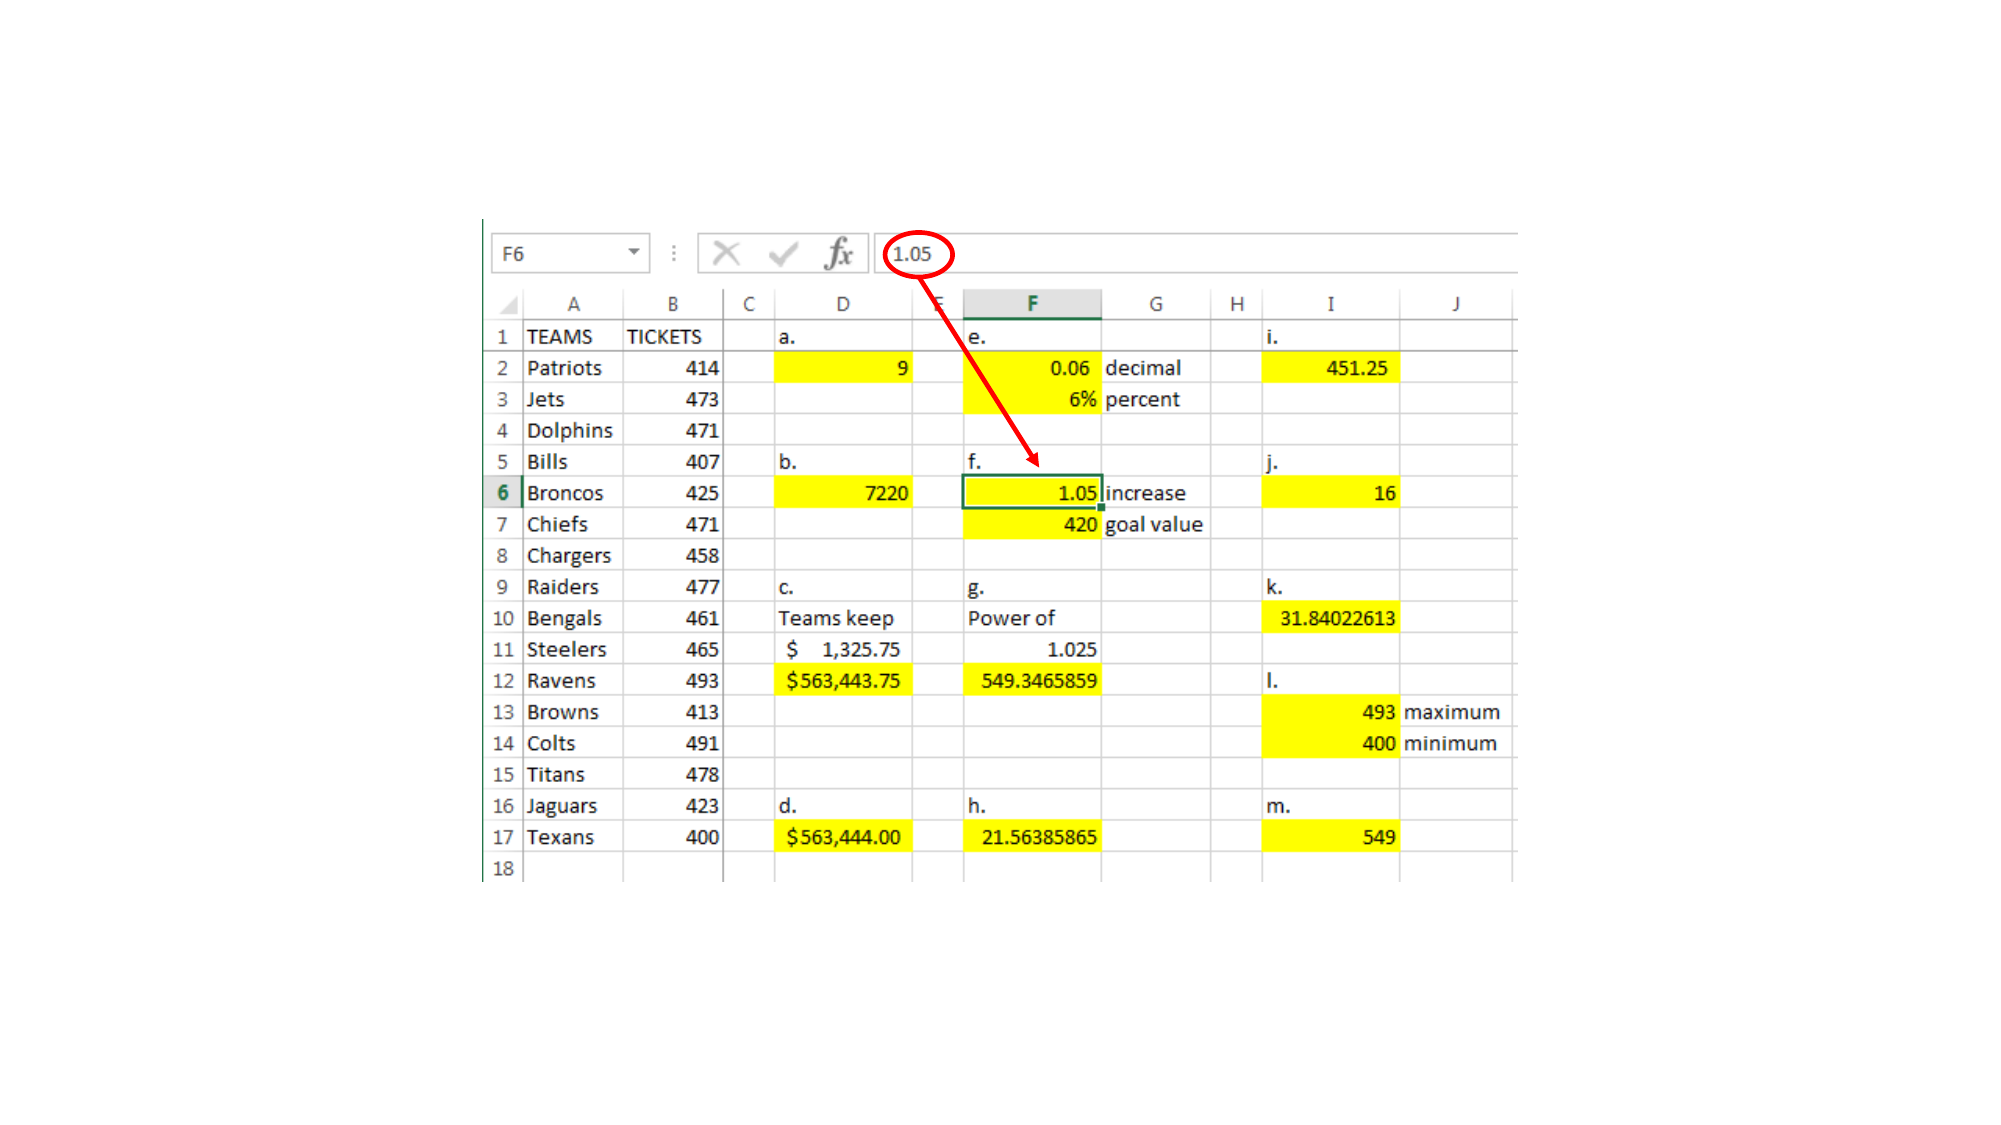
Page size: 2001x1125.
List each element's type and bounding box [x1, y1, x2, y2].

list [481, 219, 1518, 882]
text_box [918, 276, 1040, 468]
